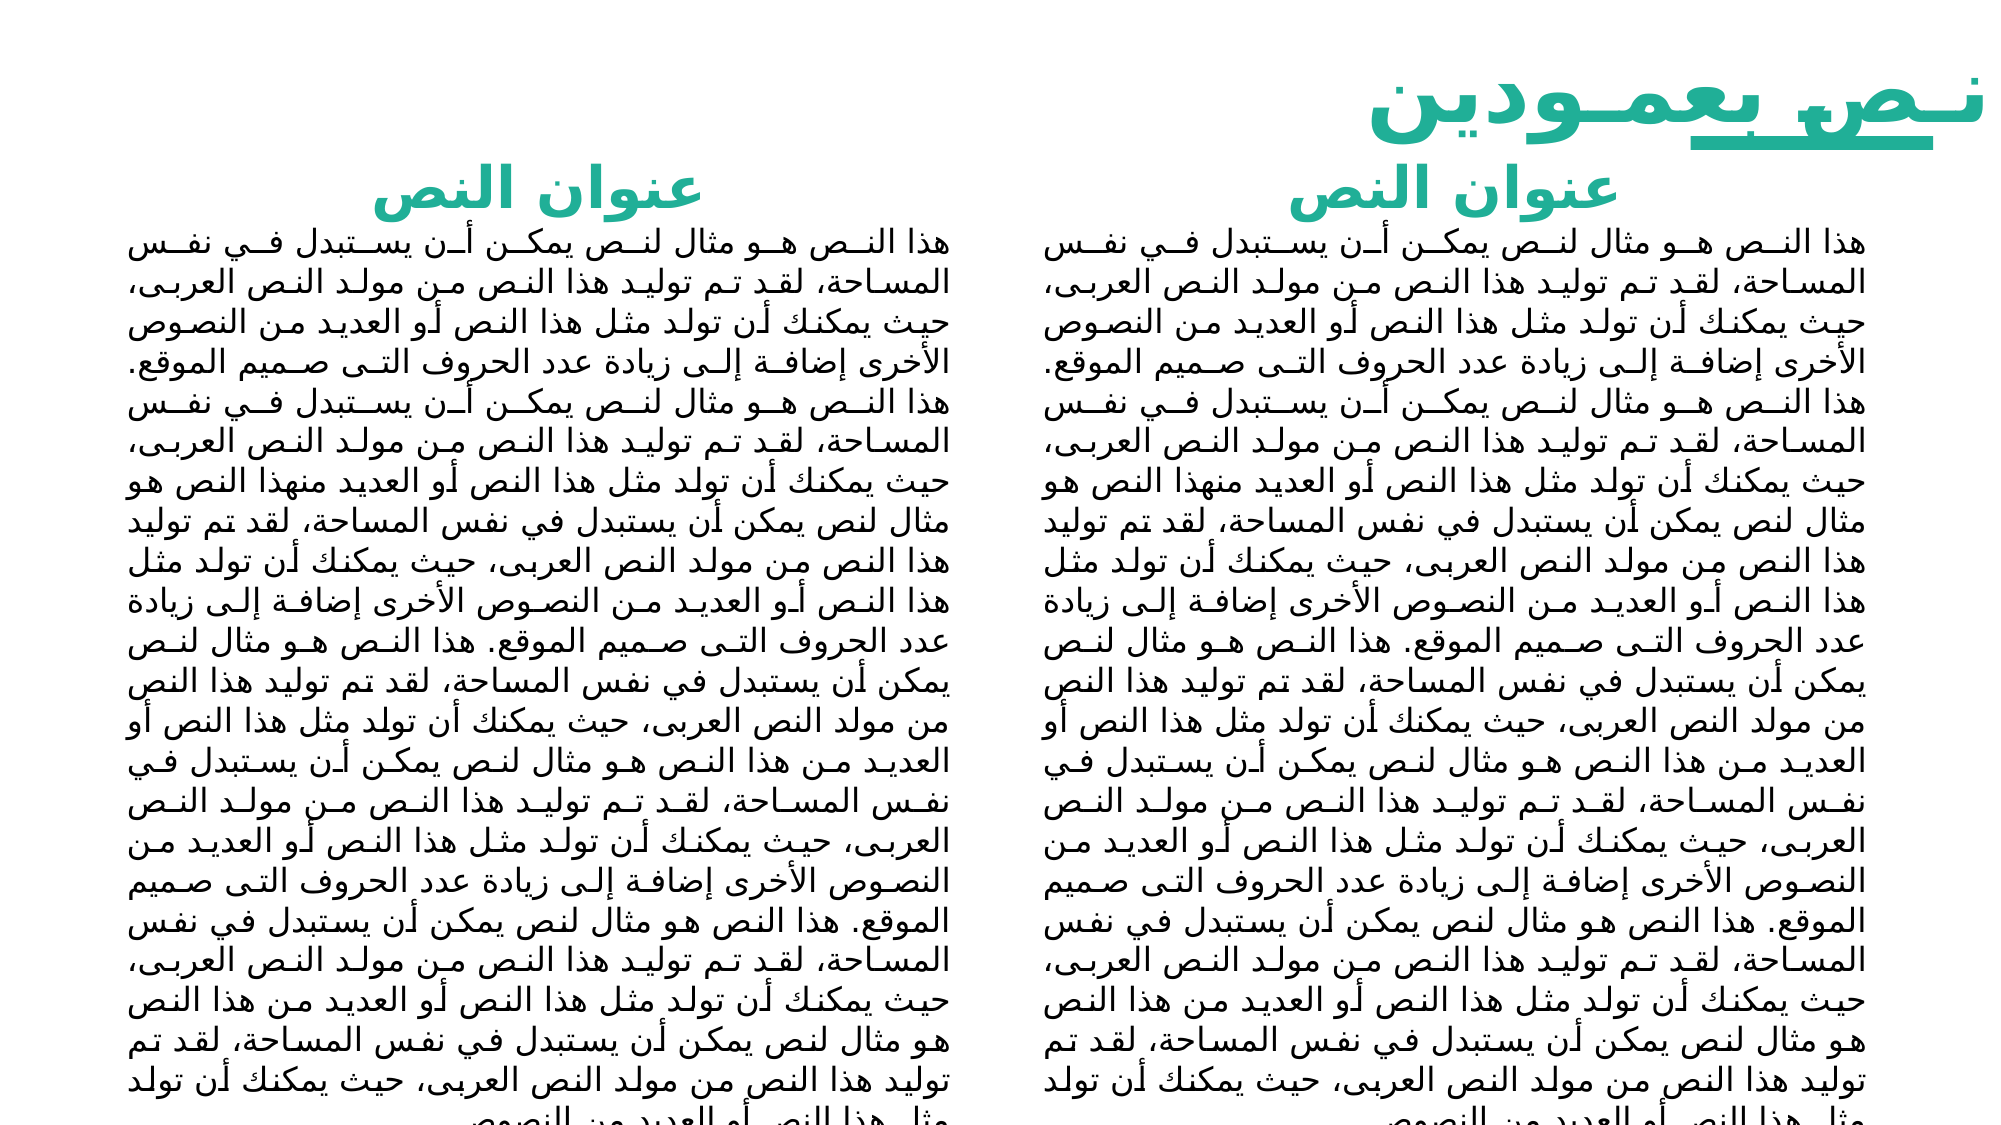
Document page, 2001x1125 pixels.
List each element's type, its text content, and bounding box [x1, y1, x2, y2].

text_box عنوان النص هذا النص هو مثال لنص يمكن أن يستبدل في نفس المساحة، لقد تم توليد هذا النص من مولد النص العربى، حيث يمكنك أن تولد مثل هذا النص أو العديد من النصوص الأخرى إضافة إلى زيادة عدد الحروف التى صميم الموقع. هذا النص هو مثال لنص يمكن أن يستبدل في نفس المساحة، لقد تم توليد هذا النص من مولد النص العربى، حيث يمكنك أن تولد مثل هذا النص أو العديد منهذا النص هو مثال لنص يمكن أن يستبدل في نفس المساحة، لقد تم توليد هذا النص من مولد النص العربى، حيث يمكنك أن تولد مثل هذا النص أو العديد من النصوص الأخرى إضافة إلى زيادة عدد الحروف التى صميم الموقع. هذا النص هو مثال لنص يمكن أن يستبدل في نفس المساحة، لقد تم توليد هذا النص من مولد النص العربى، حيث يمكنك أن تولد مثل هذا النص أو العديد من هذا النص هو مثال لنص يمكن أن يستبدل في نفس المساحة، لقد تم توليد هذا النص من مولد النص العربى، حيث يمكنك أن تولد مثل هذا النص أو العديد من النصوص الأخرى إضافة إلى زيادة عدد الحروف التى صميم الموقع. هذا النص هو مثال لنص يمكن أن يستبدل في نفس المساحة، لقد تم توليد هذا النص من مولد النص العربى، حيث يمكنك أن تولد مثل هذا النص أو العديد من هذا النص هو مثال لنص يمكن أن يستبدل في نفس المساحة، لقد تم توليد هذا النص من مولد النص العربى، حيث يمكنك أن تولد مثل هذا النص أو العديد من النصوص. [1027, 142, 1883, 1125]
text_box [1690, 135, 1934, 151]
text_box عنوان النص هذا النص هو مثال لنص يمكن أن يستبدل في نفس المساحة، لقد تم توليد هذا النص من مولد النص العربى، حيث يمكنك أن تولد مثل هذا النص أو العديد من النصوص الأخرى إضافة إلى زيادة عدد الحروف التى صميم الموقع. هذا النص هو مثال لنص يمكن أن يستبدل في نفس المساحة، لقد تم توليد هذا النص من مولد النص العربى، حيث يمكنك أن تولد مثل هذا النص أو العديد منهذا النص هو مثال لنص يمكن أن يستبدل في نفس المساحة، لقد تم توليد هذا النص من مولد النص العربى، حيث يمكنك أن تولد مثل هذا النص أو العديد من النصوص الأخرى إضافة إلى زيادة عدد الحروف التى صميم الموقع. هذا النص هو مثال لنص يمكن أن يستبدل في نفس المساحة، لقد تم توليد هذا النص من مولد النص العربى، حيث يمكنك أن تولد مثل هذا النص أو العديد من هذا النص هو مثال لنص يمكن أن يستبدل في نفس المساحة، لقد تم توليد هذا النص من مولد النص العربى، حيث يمكنك أن تولد مثل هذا النص أو العديد من النصوص الأخرى إضافة إلى زيادة عدد الحروف التى صميم الموقع. هذا النص هو مثال لنص يمكن أن يستبدل في نفس المساحة، لقد تم توليد هذا النص من مولد النص العربى، حيث يمكنك أن تولد مثل هذا النص أو العديد من هذا النص هو مثال لنص يمكن أن يستبدل في نفس المساحة، لقد تم توليد هذا النص من مولد النص العربى، حيث يمكنك أن تولد مثل هذا النص أو العديد من النصوص. [111, 142, 967, 1125]
text_box نـص بعمـودين [1351, 23, 2000, 150]
